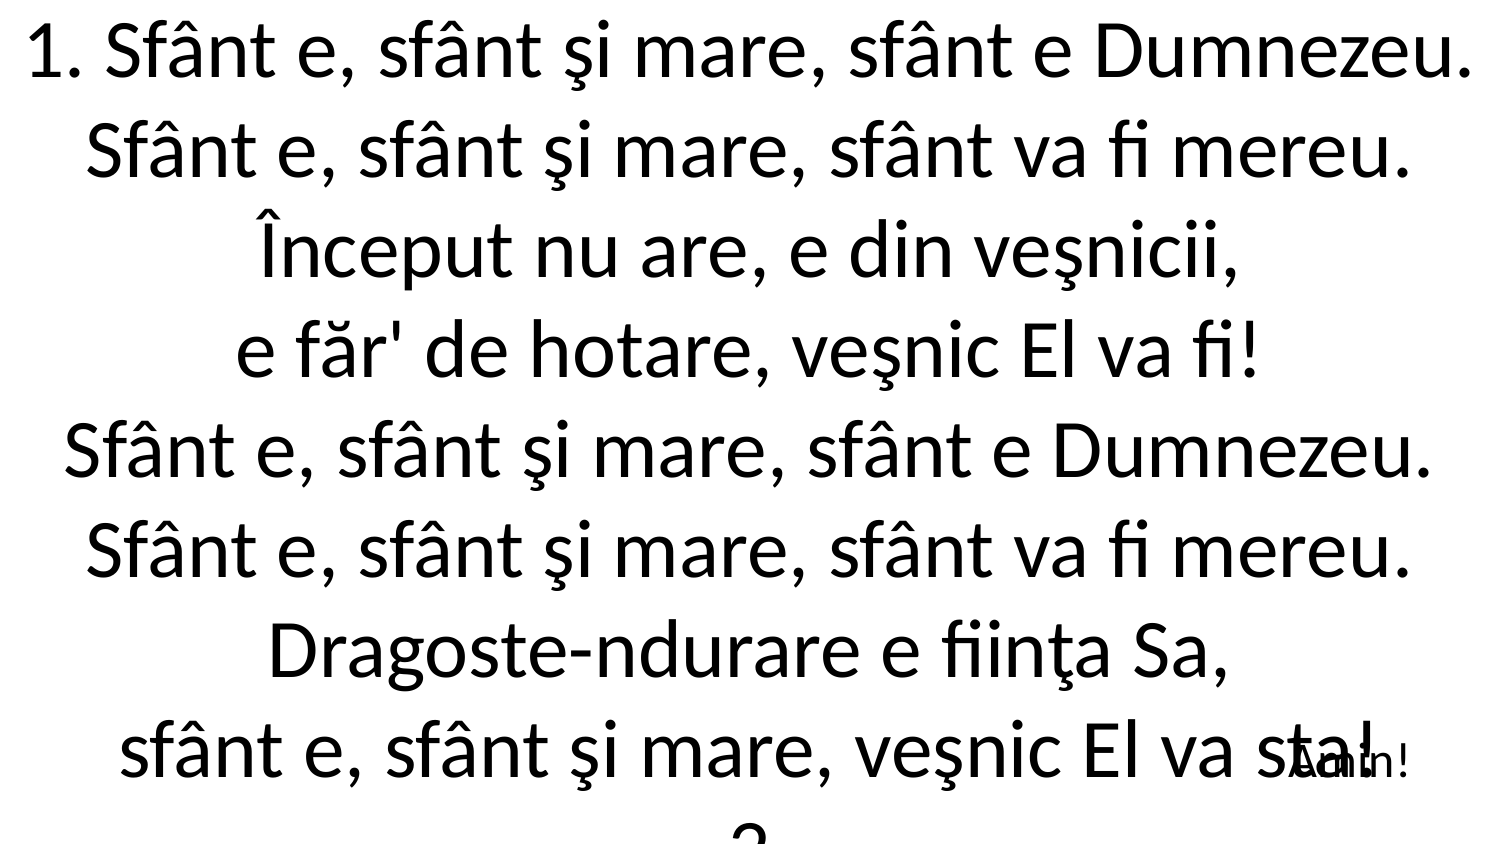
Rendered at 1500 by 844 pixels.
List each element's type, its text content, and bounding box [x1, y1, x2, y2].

text_box Amin! [1273, 674, 1427, 795]
text_box 1. Sfânt e, sfânt şi mare, sfânt e Dumnezeu. Sfânt e, sfânt şi mare, sfânt va fi mereu. Început nu are, e din veşnicii, e făr' de hotare, veşnic El va fi! Sfânt e, sfânt şi mare, sfânt e Dumnezeu. Sfânt e, sfânt şi mare, sfânt va fi mereu. Dragoste-ndurare e fiinţa Sa, sfânt e, sfânt şi mare, veşnic El va sta! 2 [8, 0, 1492, 844]
